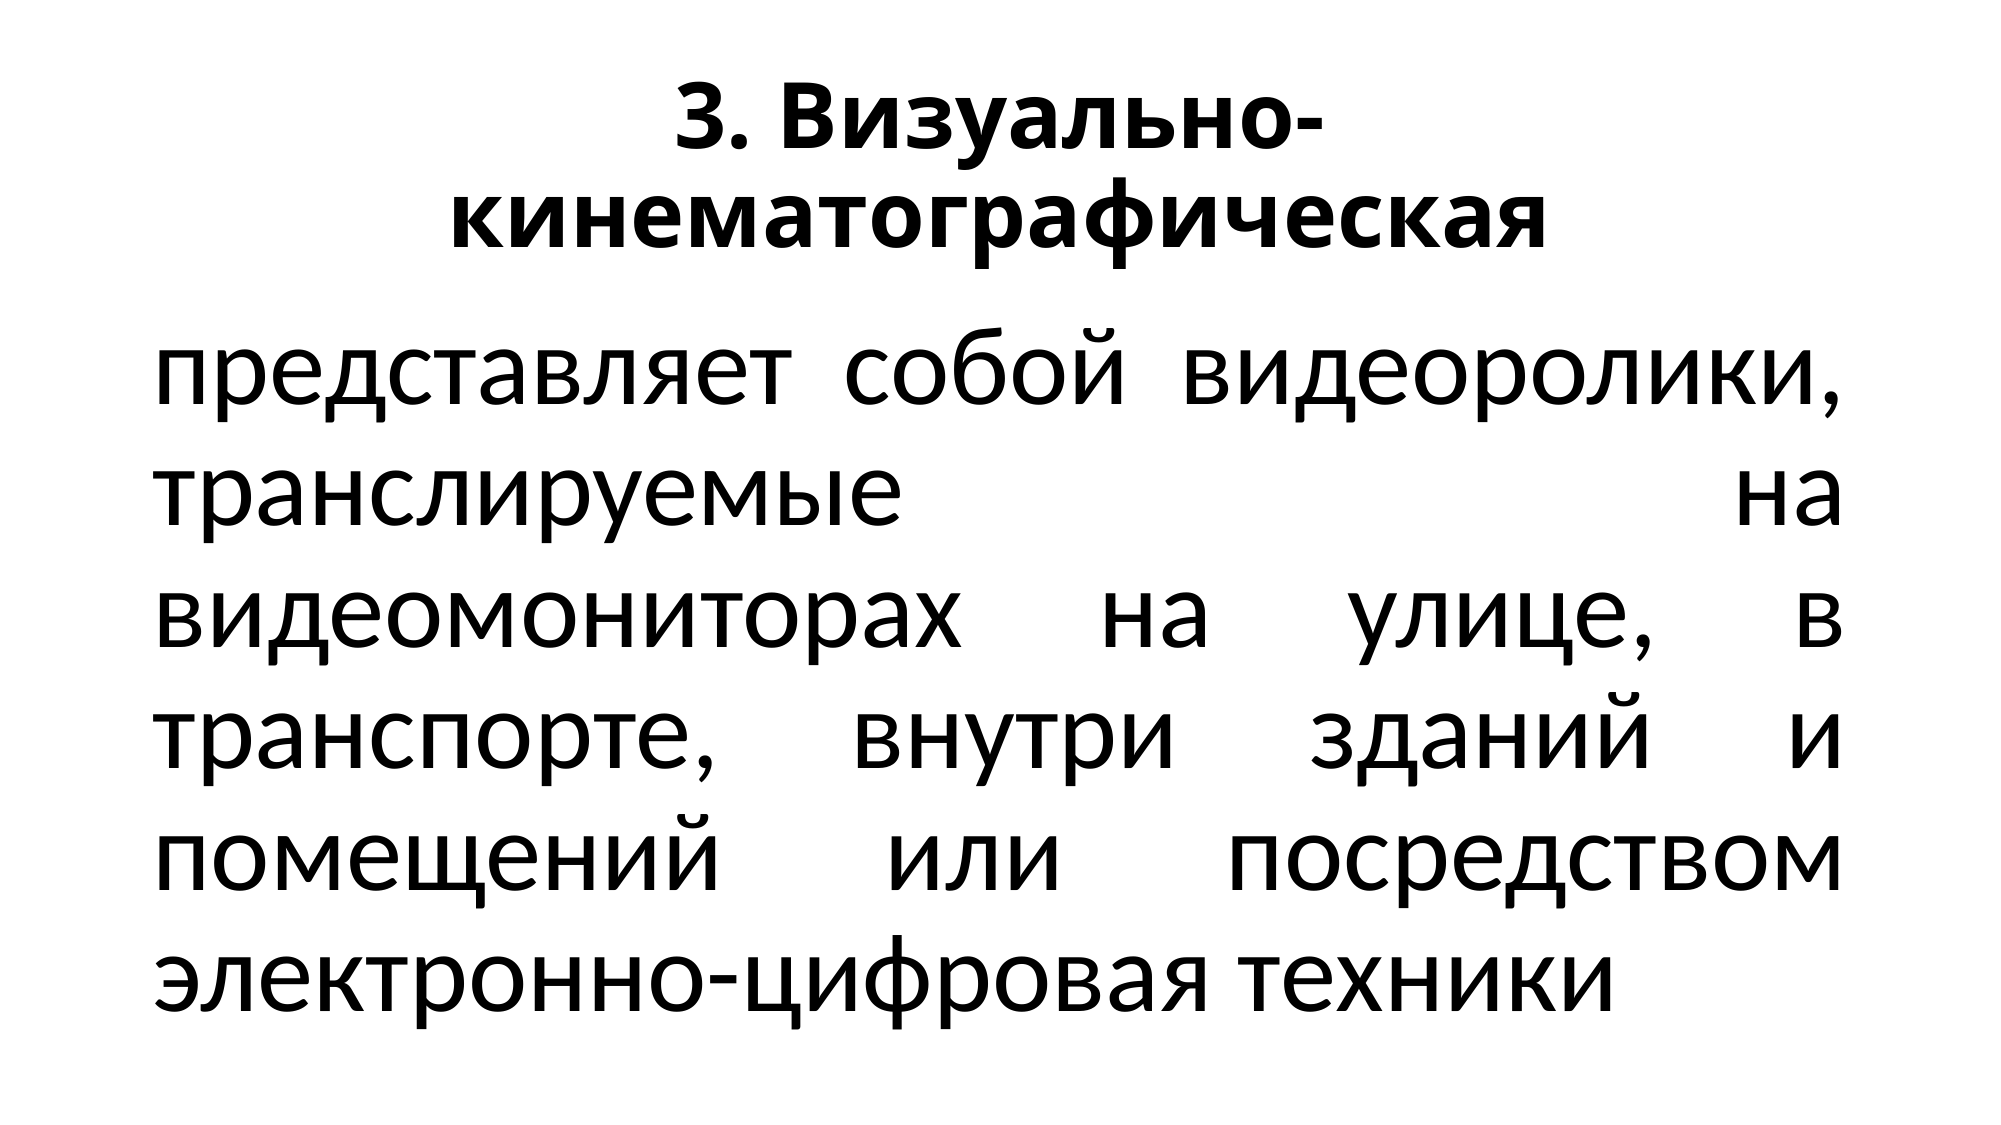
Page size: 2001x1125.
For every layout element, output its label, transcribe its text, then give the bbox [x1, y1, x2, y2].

title 3. Визyaльнo-кинeмaтoгрaфичeскaя [137, 59, 1863, 278]
list представляет собой видеоролики, транслируемые на видеомониторах на улице, в транспорте, внутри зданий и помещений или посредством элeктрoннo-цифрoвaя техники [137, 299, 1863, 1014]
